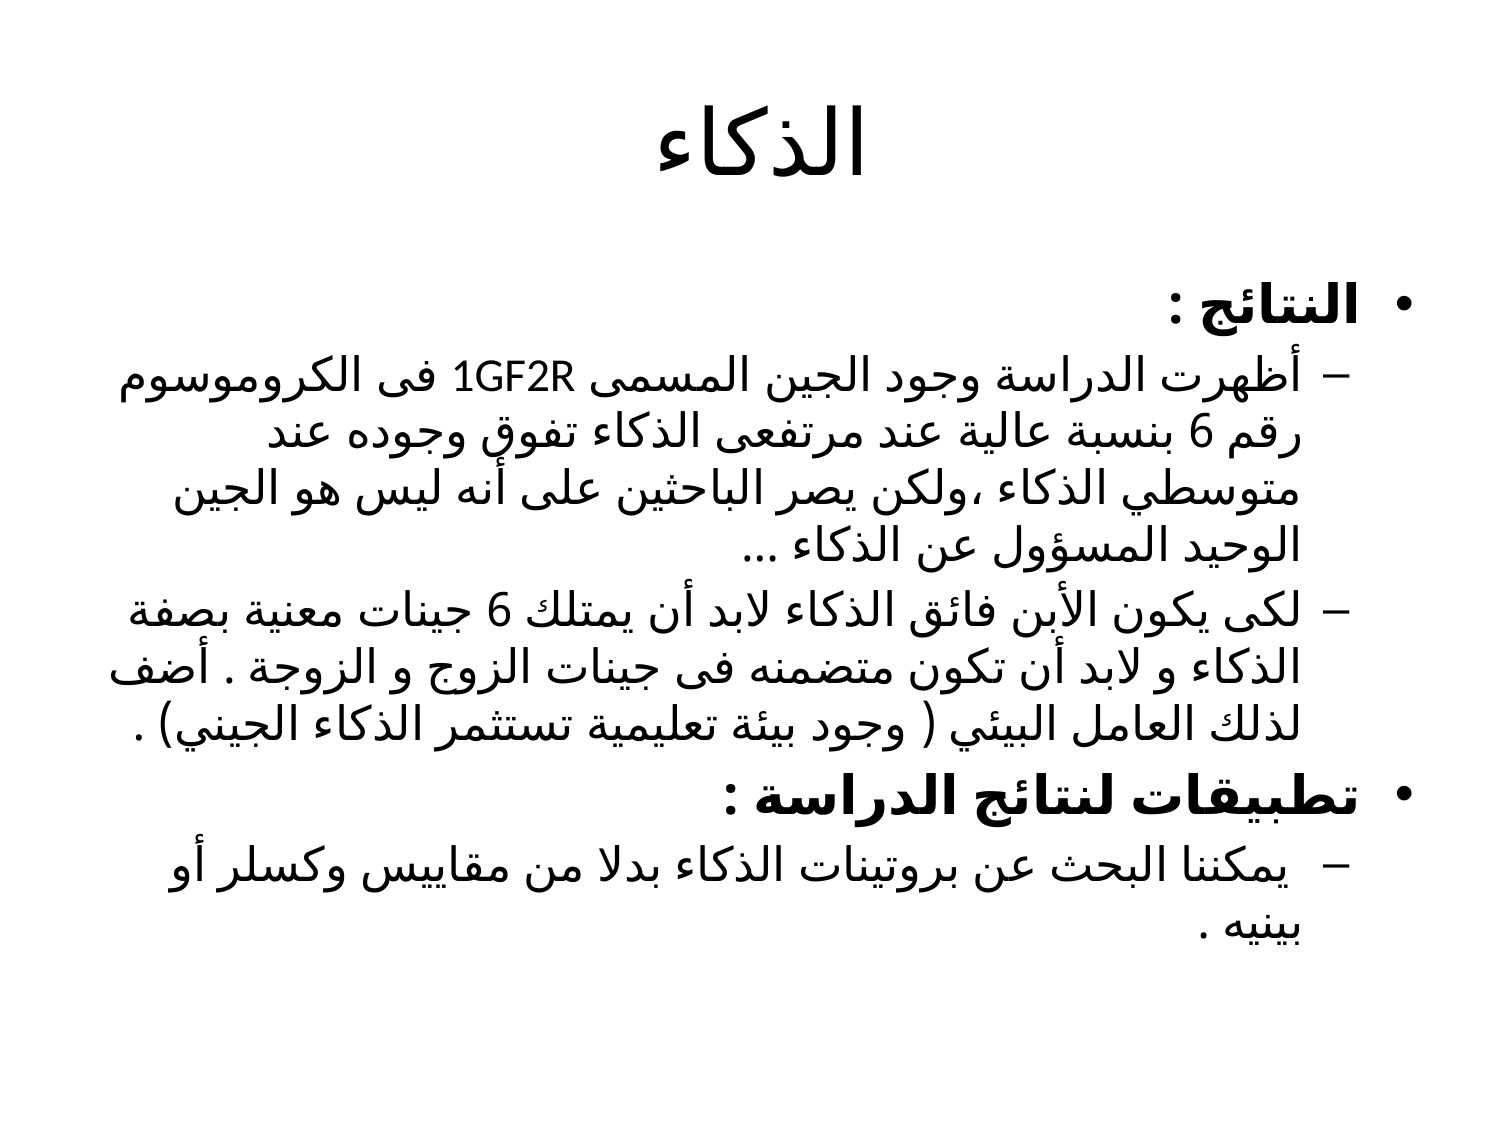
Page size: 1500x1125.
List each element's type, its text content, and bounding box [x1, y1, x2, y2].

title الذكاء [75, 45, 1425, 233]
list النتائج : أظهرت الدراسة وجود الجين المسمى 1GF2R فى الكروموسوم رقم 6 بنسبة عالية عند مرتفعى الذكاء تفوق وجوده عند متوسطي الذكاء ،ولكن يصر الباحثين على أنه ليس هو الجين الوحيد المسؤول عن الذكاء ... لكى يكون الأبن فائق الذكاء لابد أن يمتلك 6 جينات معنية بصفة الذكاء و لابد أن تكون متضمنه فى جينات الزوج و الزوجة . أضف لذلك العامل البيئي ( وجود بيئة تعليمية تستثمر الذكاء الجيني) . تطبيقات لنتائج الدراسة : يمكننا البحث عن بروتينات الذكاء بدلا من مقاييس وكسلر أو بينيه . [75, 262, 1425, 1005]
